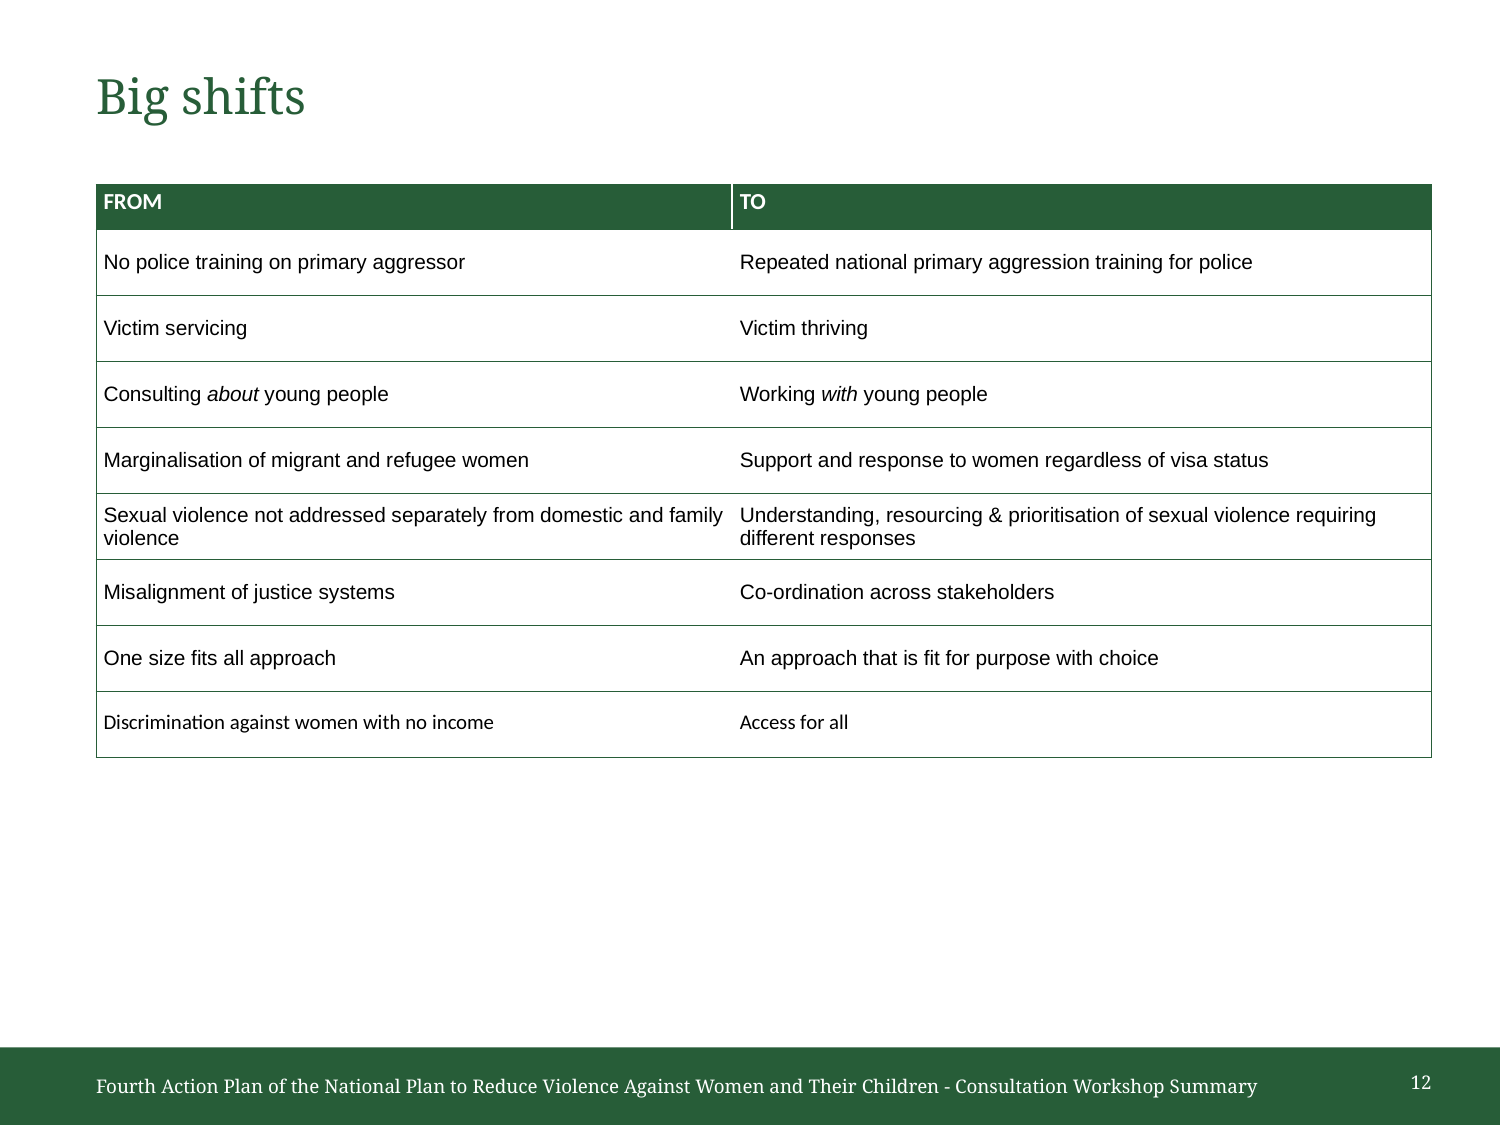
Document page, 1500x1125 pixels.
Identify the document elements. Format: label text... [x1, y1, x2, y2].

table_cell Victim thriving [733, 296, 1431, 361]
table_cell Victim servicing [97, 296, 731, 361]
title Big shifts [95, 76, 1405, 133]
table_cell No police training on primary aggressor [97, 230, 731, 295]
table_cell One size fits all approach [97, 626, 731, 691]
table_cell Sexual violence not addressed separately from domestic and family violence [97, 494, 731, 559]
table_cell Support and response to women regardless of visa status [733, 428, 1431, 493]
text_box Fourth Action Plan of the National Plan to Reduce Violence Against Women and Their Children - Consultation Workshop Summary [96, 1074, 1273, 1098]
table_cell An approach that is fit for purpose with choice [733, 626, 1431, 691]
table_header FROM [97, 185, 731, 229]
table_cell Access for all [733, 692, 1431, 757]
table_cell Discrimination against women with no income [97, 692, 731, 757]
table_header TO [733, 185, 1431, 229]
table_cell Understanding, resourcing & prioritisation of sexual violence requiring different responses [733, 494, 1431, 559]
table_cell Consulting about young people [97, 362, 731, 427]
table_cell Working with young people [733, 362, 1431, 427]
table_cell Misalignment of justice systems [97, 560, 731, 625]
table_cell Co-ordination across stakeholders [733, 560, 1431, 625]
table_cell Marginalisation of migrant and refugee women [97, 428, 731, 493]
slide_number 12 [1409, 1072, 1433, 1095]
table_cell Repeated national primary aggression training for police [733, 230, 1431, 295]
